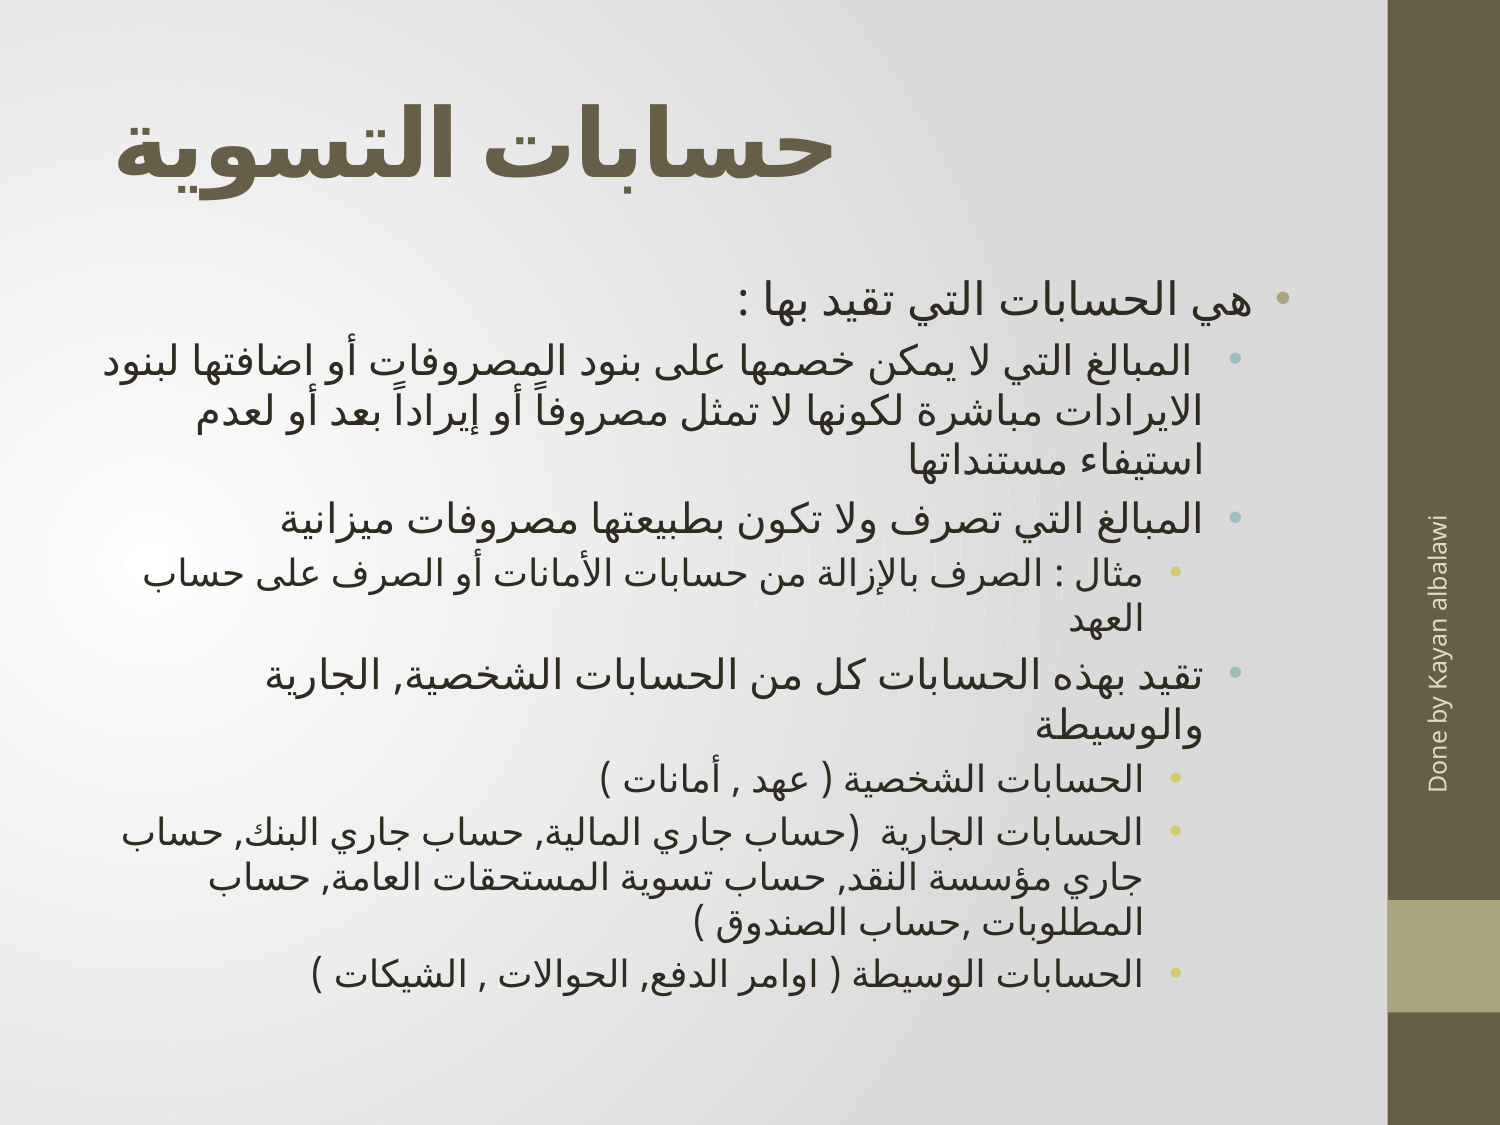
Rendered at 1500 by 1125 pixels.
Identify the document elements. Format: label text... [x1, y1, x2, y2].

title حسابات التسوية [75, 45, 1325, 233]
list هي الحسابات التي تقيد بها : المبالغ التي لا يمكن خصمها على بنود المصروفات أو اضافتها لبنود الايرادات مباشرة لكونها لا تمثل مصروفاً أو إيراداً بعد أو لعدم استيفاء مستنداتها المبالغ التي تصرف ولا تكون بطبيعتها مصروفات ميزانية مثال : الصرف بالإزالة من حسابات الأمانات أو الصرف على حساب العهد تقيد بهذه الحسابات كل من الحسابات الشخصية, الجارية والوسيطة الحسابات الشخصية ( عهد , أمانات ) الحسابات الجارية (حساب جاري المالية, حساب جاري البنك, حساب جاري مؤسسة النقد, حساب تسوية المستحقات العامة, حساب المطلوبات ,حساب الصندوق ) الحسابات الوسيطة ( اوامر الدفع, الحوالات , الشيكات ) [75, 262, 1325, 1050]
footer Done by Kayan albalawi [1408, 500, 1469, 889]
